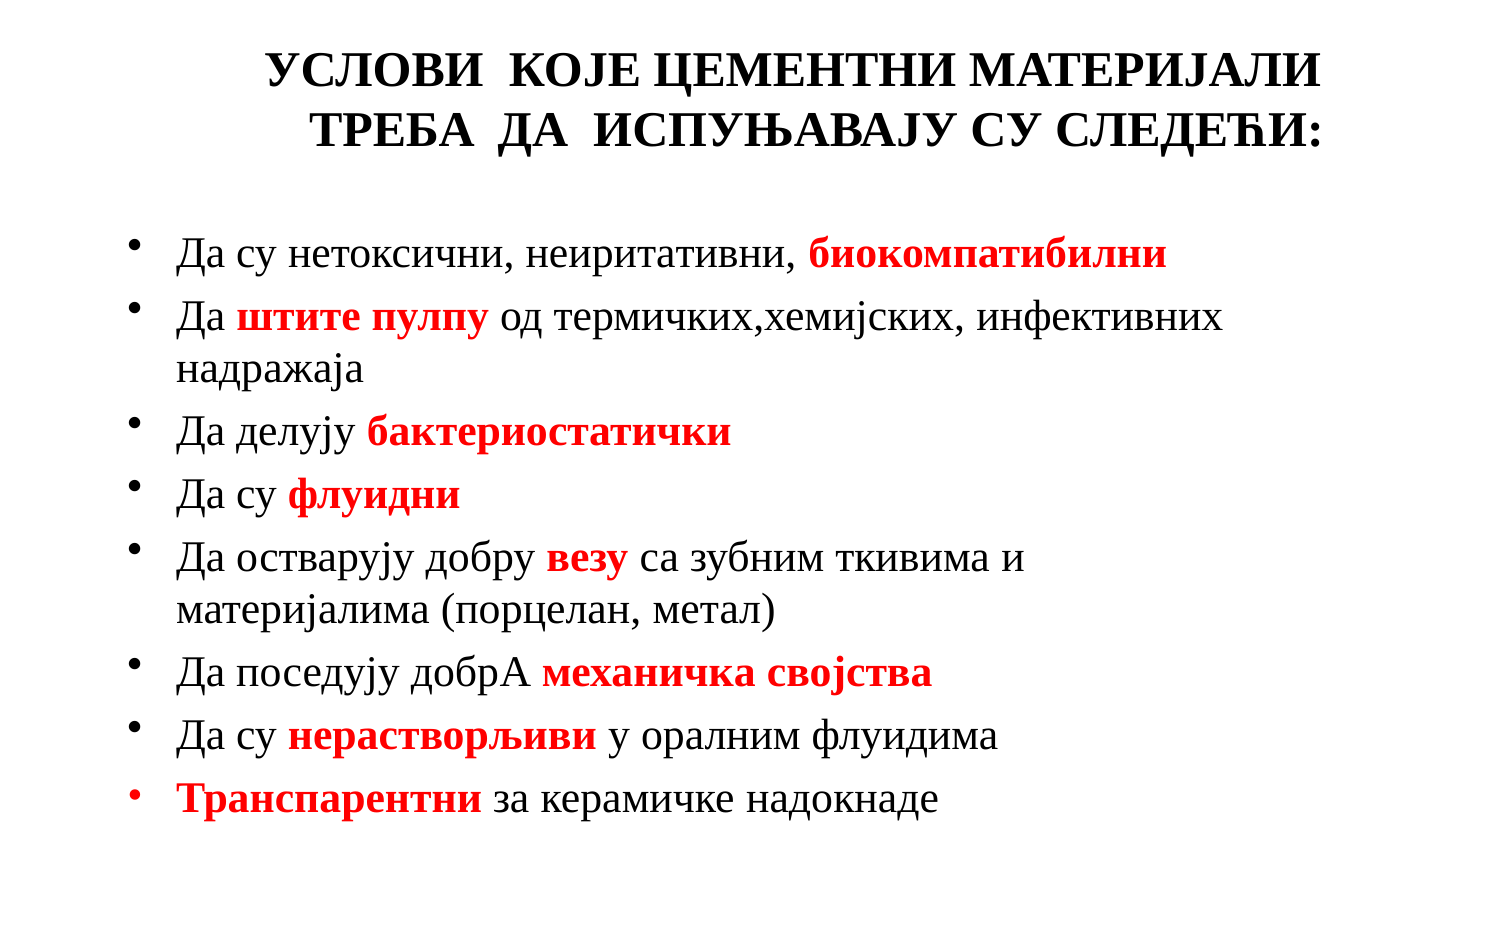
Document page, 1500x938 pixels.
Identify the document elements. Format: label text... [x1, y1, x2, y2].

text_box Да су нетоксични, неиритaтивни, биокомпатибилни Да штите пулпу од термичких,хемијских, инфективних надражаја Да делују бактериостатички Да су флуидни Да остварују добру везу са зубним ткивима и материјалима (порцелан, метал) Да поседују добрА механичка својства Да су нерастворљиви у оралним флуидима Транспарентни за керамичке надокнаде [125, 223, 1388, 822]
title УСЛОВИ КОЈЕ ЦЕМЕНТНИ МАТЕРИЈАЛИ ТРЕБА ДА ИСПУЊАВАЈУ СУ СЛЕДЕЋИ: [12, 4, 1488, 194]
